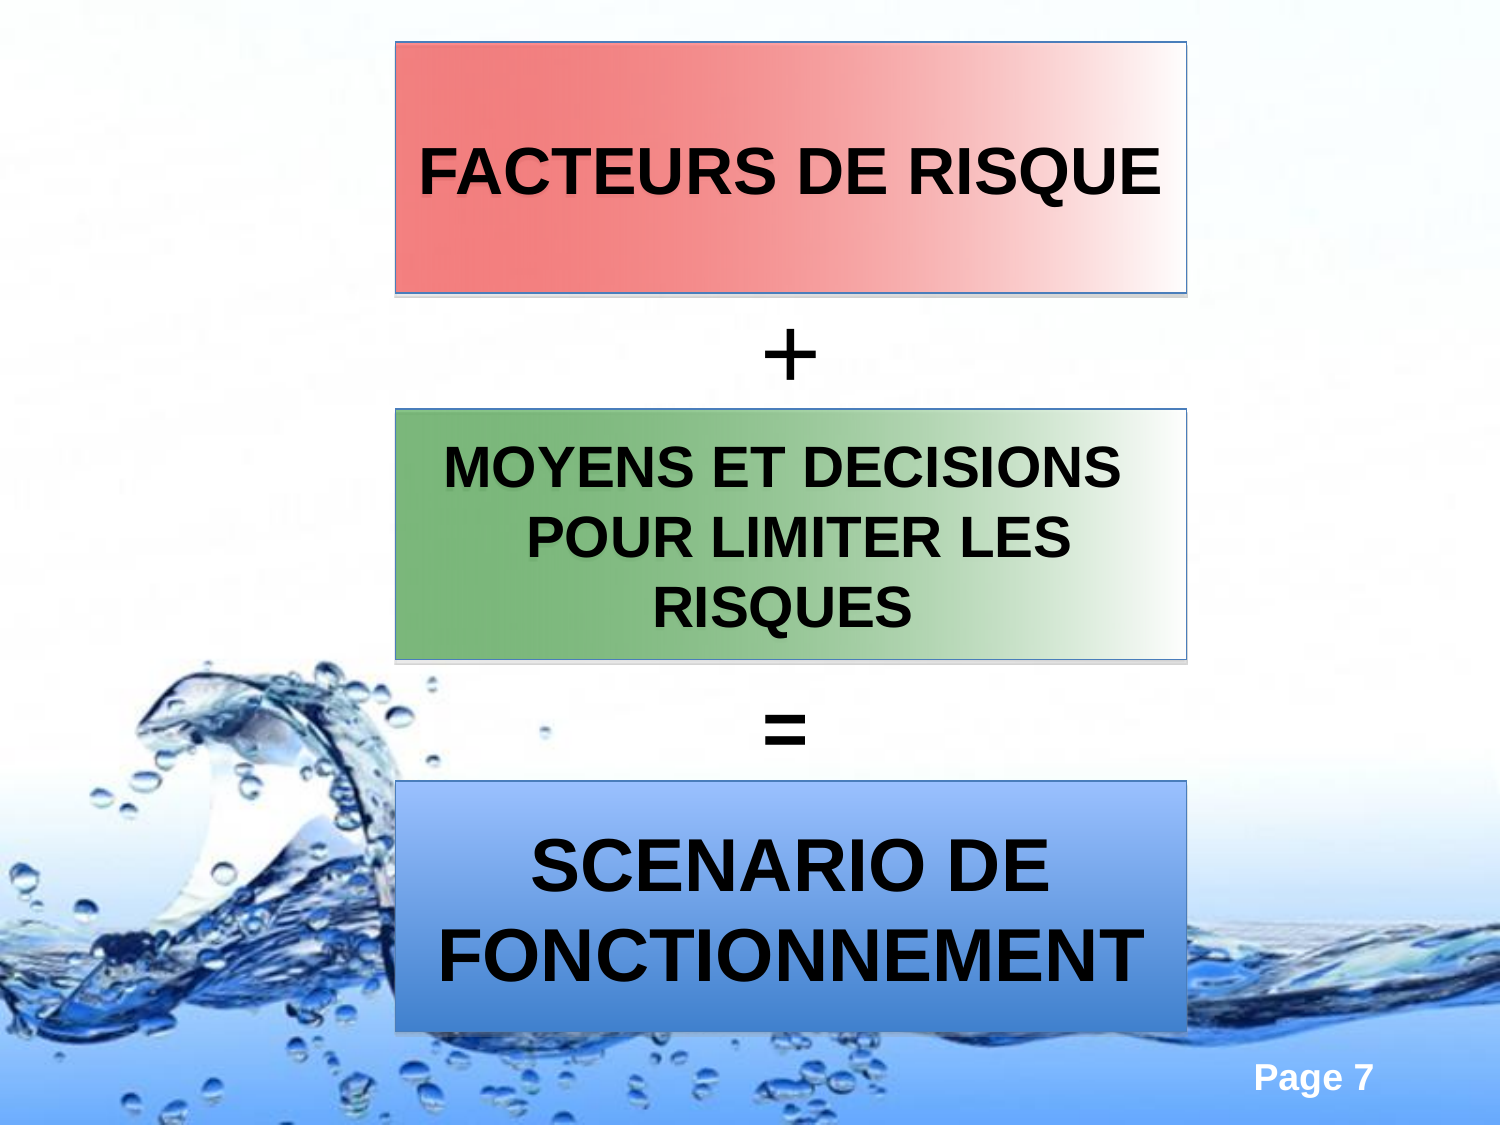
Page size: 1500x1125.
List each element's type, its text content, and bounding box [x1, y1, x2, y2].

picture [0, 0, 1500, 1125]
text_box FACTEURS DE RISQUE [395, 42, 1187, 293]
text_box MOYENS ET DECISIONS POUR LIMITER LES RISQUES [395, 409, 1187, 660]
text_box SCENARIO DE FONCTIONNEMENT [395, 781, 1187, 1032]
text_box = [670, 670, 901, 781]
text_box + [711, 277, 872, 418]
